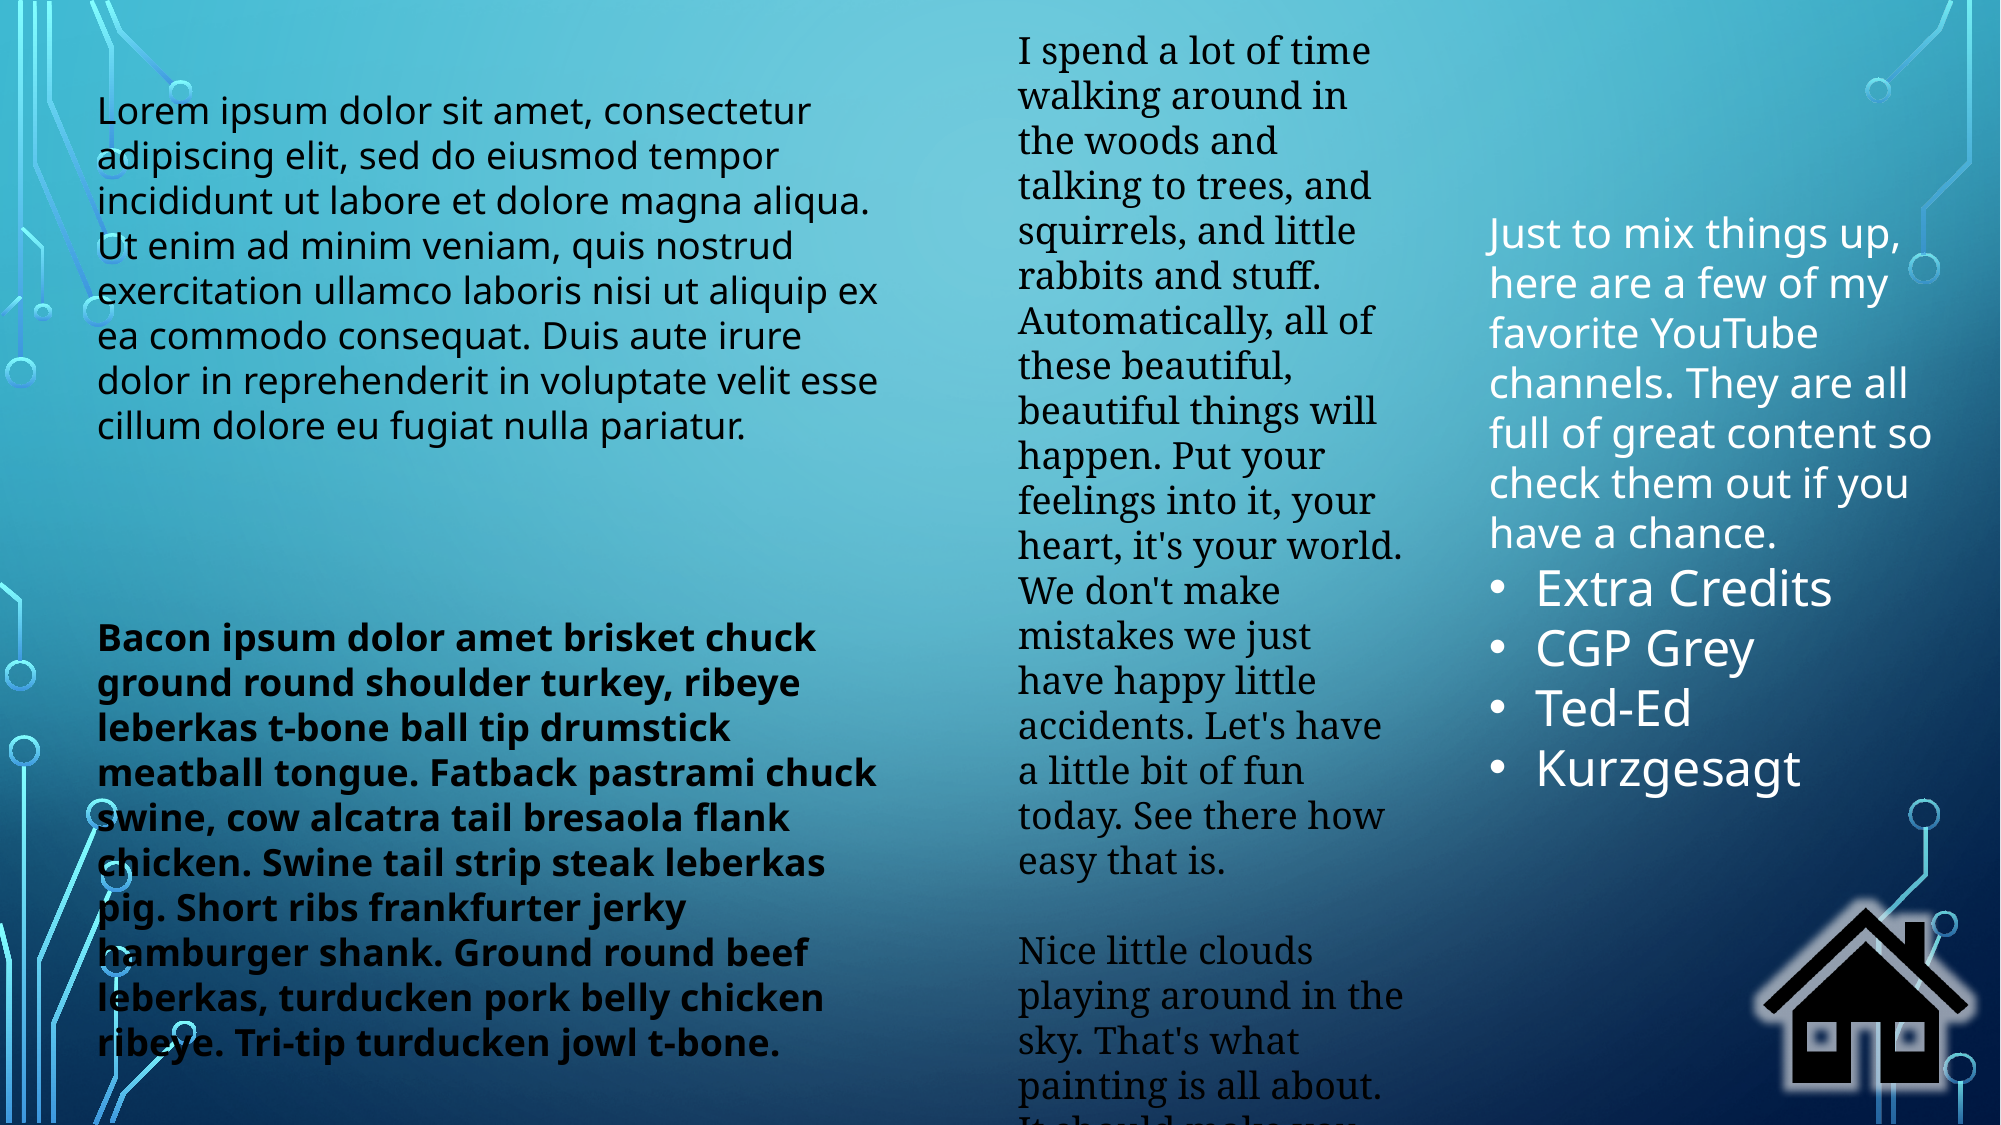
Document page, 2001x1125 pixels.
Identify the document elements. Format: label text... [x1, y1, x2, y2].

text_box I spend a lot of time walking around in the woods and talking to trees, and squirrels, and little rabbits and stuff. Automatically, all of these beautiful, beautiful things will happen. Put your feelings into it, your heart, it's your world. We don't make mistakes we just have happy little accidents. Let's have a little bit of fun today. See there how easy that is. Nice little clouds playing around in the sky. That's what painting is all about. It should make you feel good when you paint. [1003, 19, 1421, 1125]
picture [1748, 877, 1983, 1112]
text_box Lorem ipsum dolor sit amet, consectetur adipiscing elit, sed do eiusmod tempor incididunt ut labore et dolore magna aliqua. Ut enim ad minim veniam, quis nostrud exercitation ullamco laboris nisi ut aliquip ex ea commodo consequat. Duis aute irure dolor in reprehenderit in voluptate velit esse cillum dolore eu fugiat nulla pariatur. [82, 79, 917, 455]
text_box Just to mix things up, here are a few of my favorite YouTube channels. They are all full of great content so check them out if you have a chance. Extra Credits CGP Grey Ted-Ed Kurzgesagt [1474, 199, 1953, 850]
text_box Bacon ipsum dolor amet brisket chuck ground round shoulder turkey, ribeye leberkas t-bone ball tip drumstick meatball tongue. Fatback pastrami chuck swine, cow alcatra tail bresaola flank chicken. Swine tail strip steak leberkas pig. Short ribs frankfurter jerky hamburger shank. Ground round beef leberkas, turducken pork belly chicken ribeye. Tri-tip turducken jowl t-bone. [82, 606, 917, 1072]
